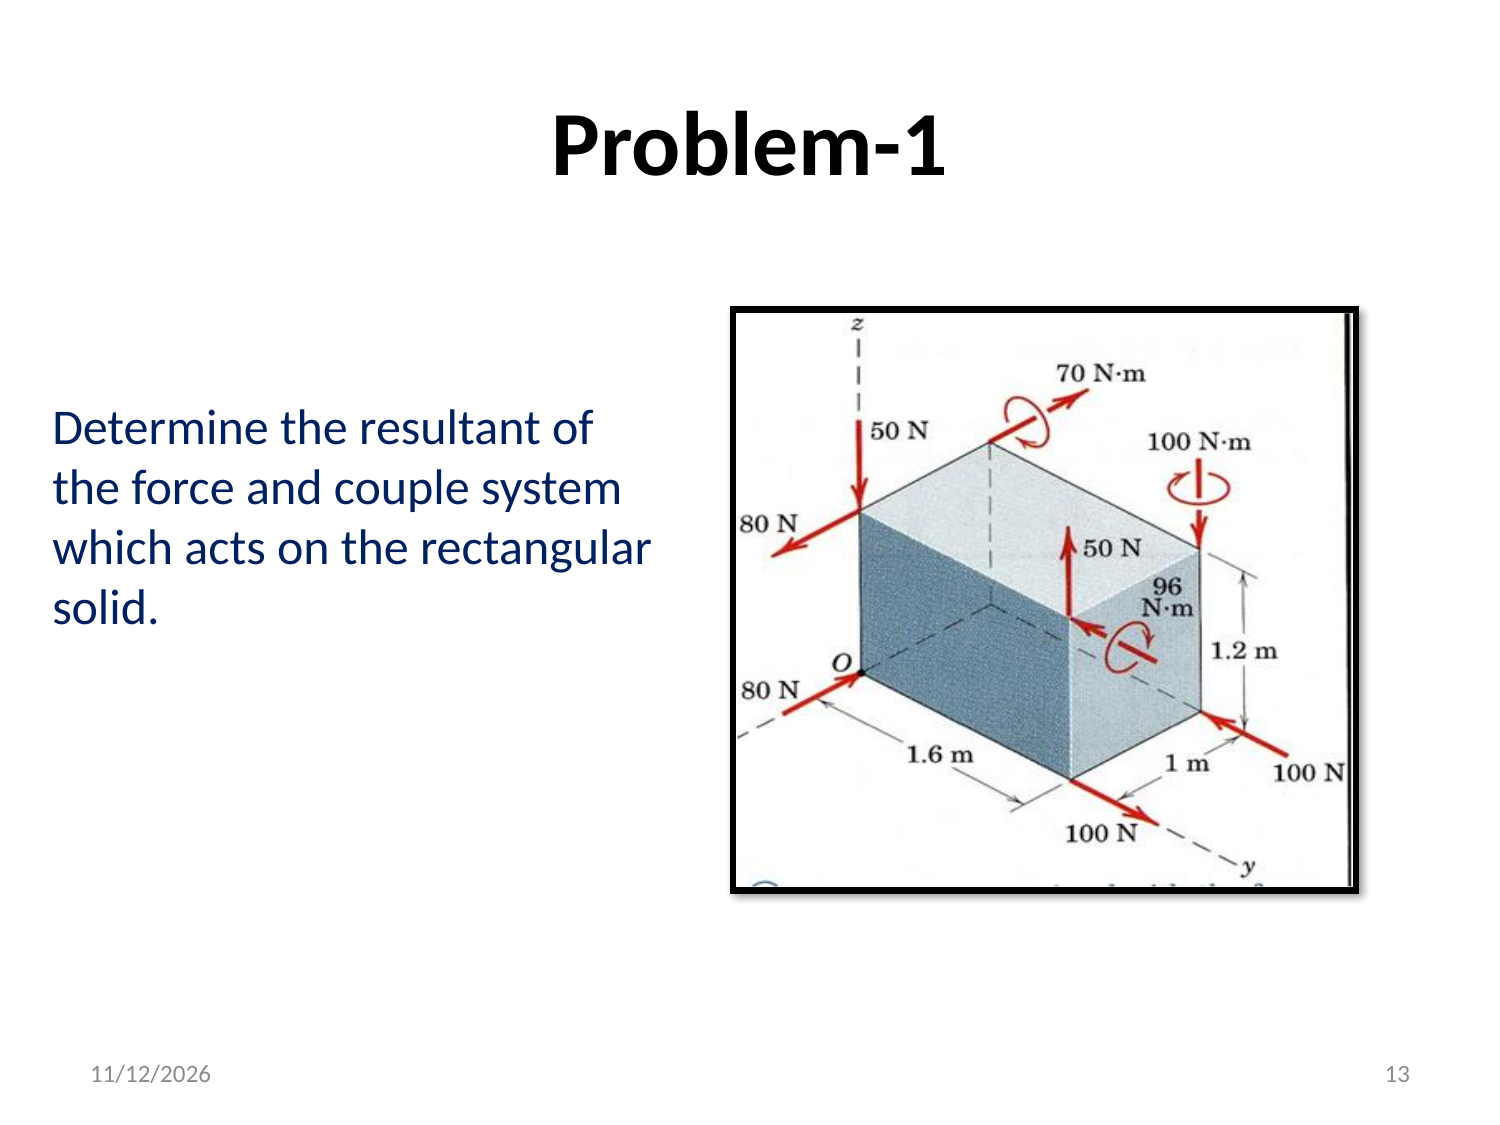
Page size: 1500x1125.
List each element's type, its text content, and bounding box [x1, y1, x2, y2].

title Problem-1 [75, 45, 1425, 233]
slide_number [75, 1042, 425, 1103]
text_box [724, 312, 1353, 888]
text_box Determine the resultant of the force and couple system which acts on the rectangular solid. [37, 387, 675, 643]
slide_number 13 [1074, 1042, 1425, 1103]
